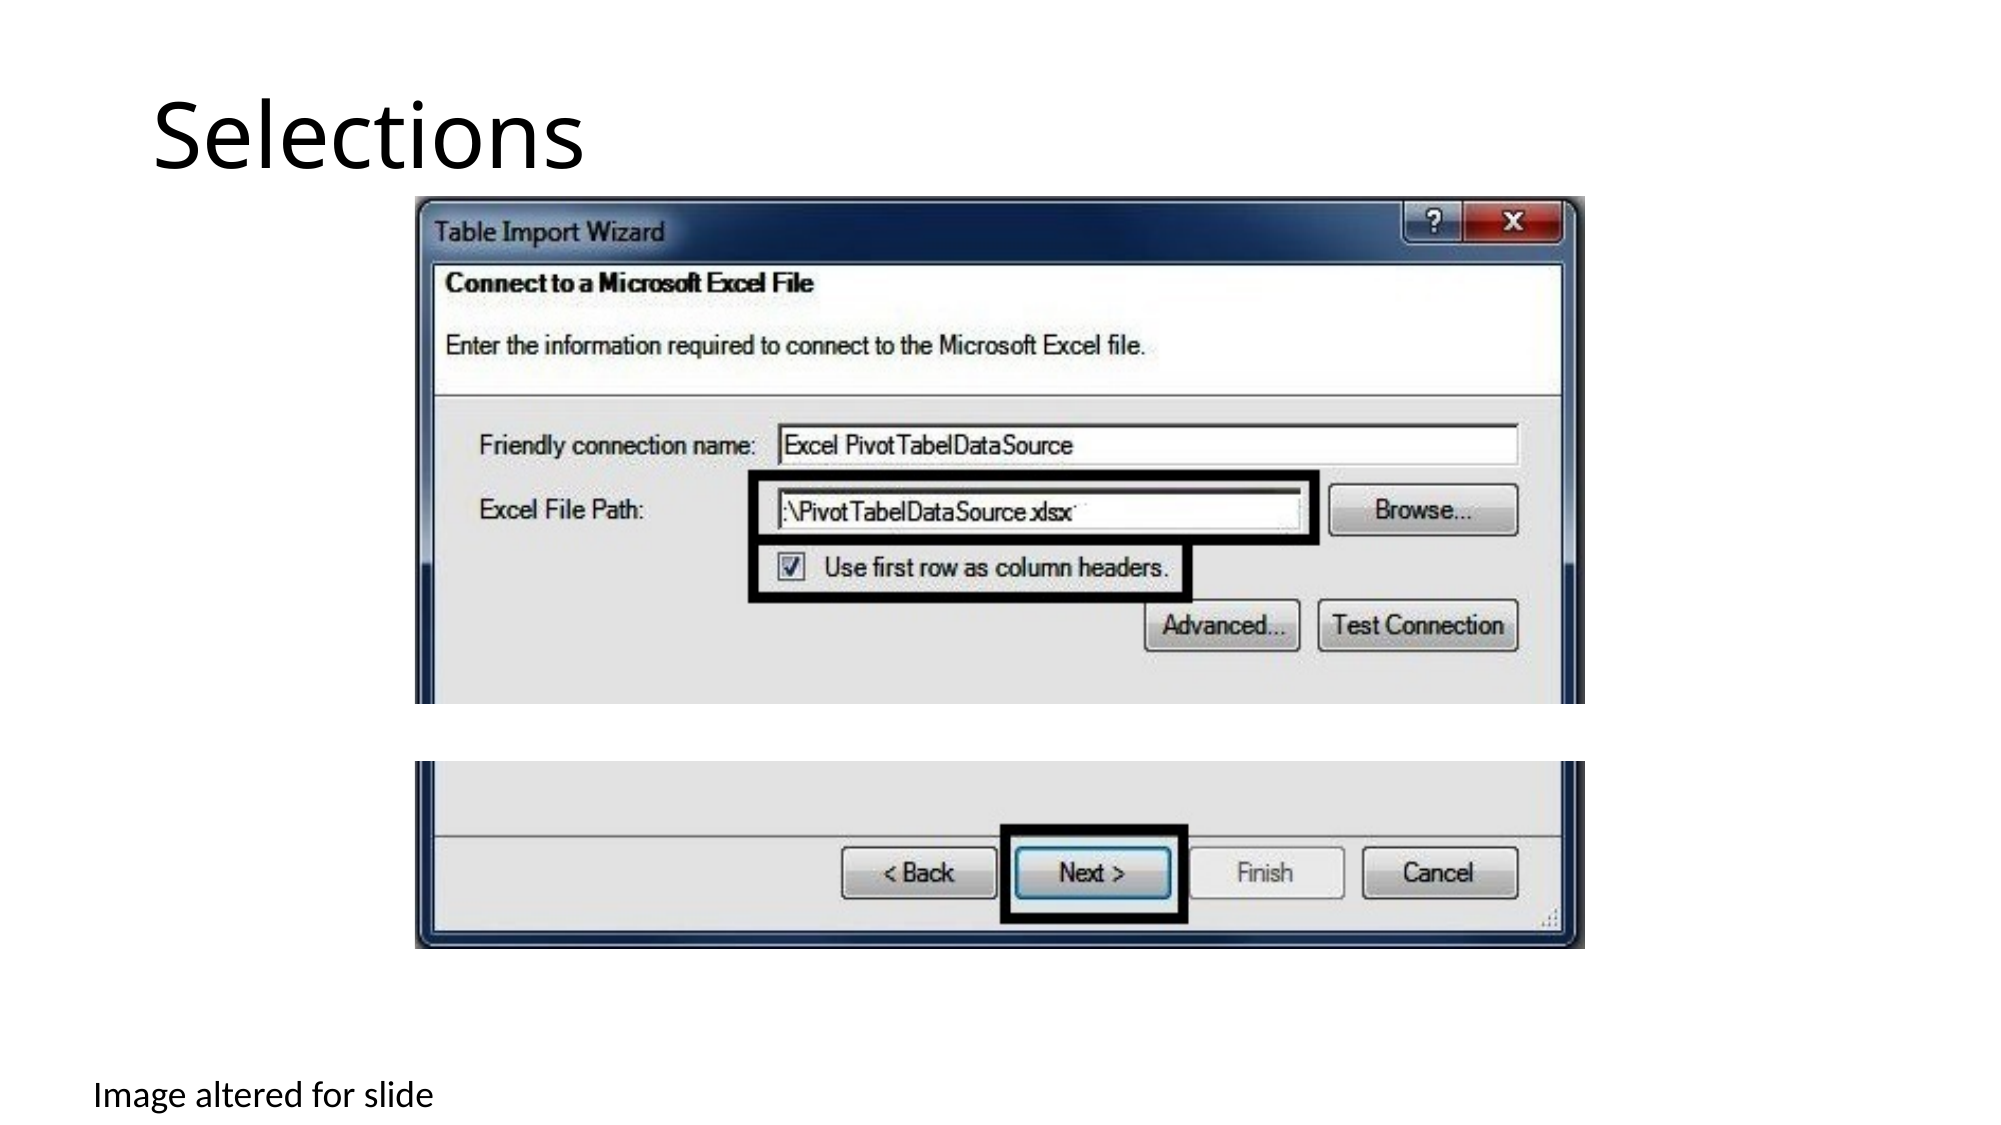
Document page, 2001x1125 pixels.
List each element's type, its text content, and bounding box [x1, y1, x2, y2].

picture [414, 761, 1585, 949]
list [414, 195, 1585, 704]
title Selections [137, 30, 1863, 248]
text_box Image altered for slide [78, 1063, 450, 1123]
